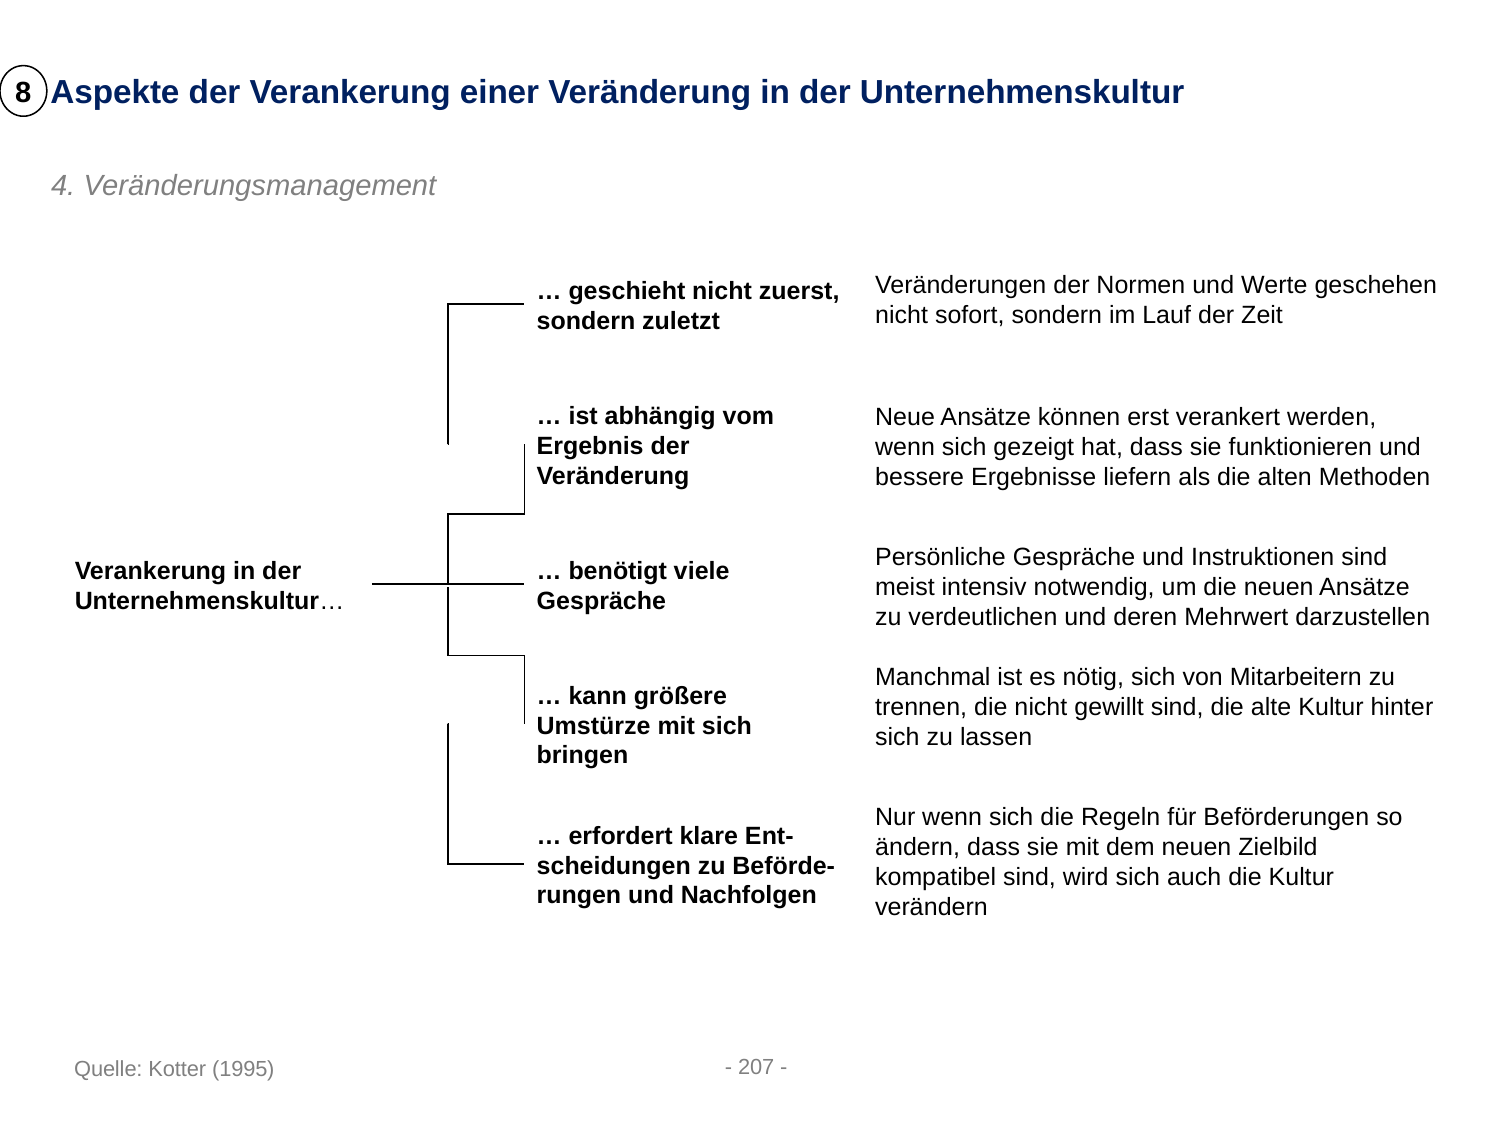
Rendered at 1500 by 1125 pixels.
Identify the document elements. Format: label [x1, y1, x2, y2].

text_box [874, 540, 1440, 631]
text_box [599, 1045, 913, 1093]
text_box [874, 268, 1440, 329]
text_box [36, 159, 453, 209]
text_box [62, 240, 859, 928]
text_box [874, 660, 1440, 751]
text_box [59, 1046, 290, 1088]
text_box [874, 800, 1440, 921]
text_box [0, 63, 1433, 118]
text_box [874, 400, 1440, 491]
